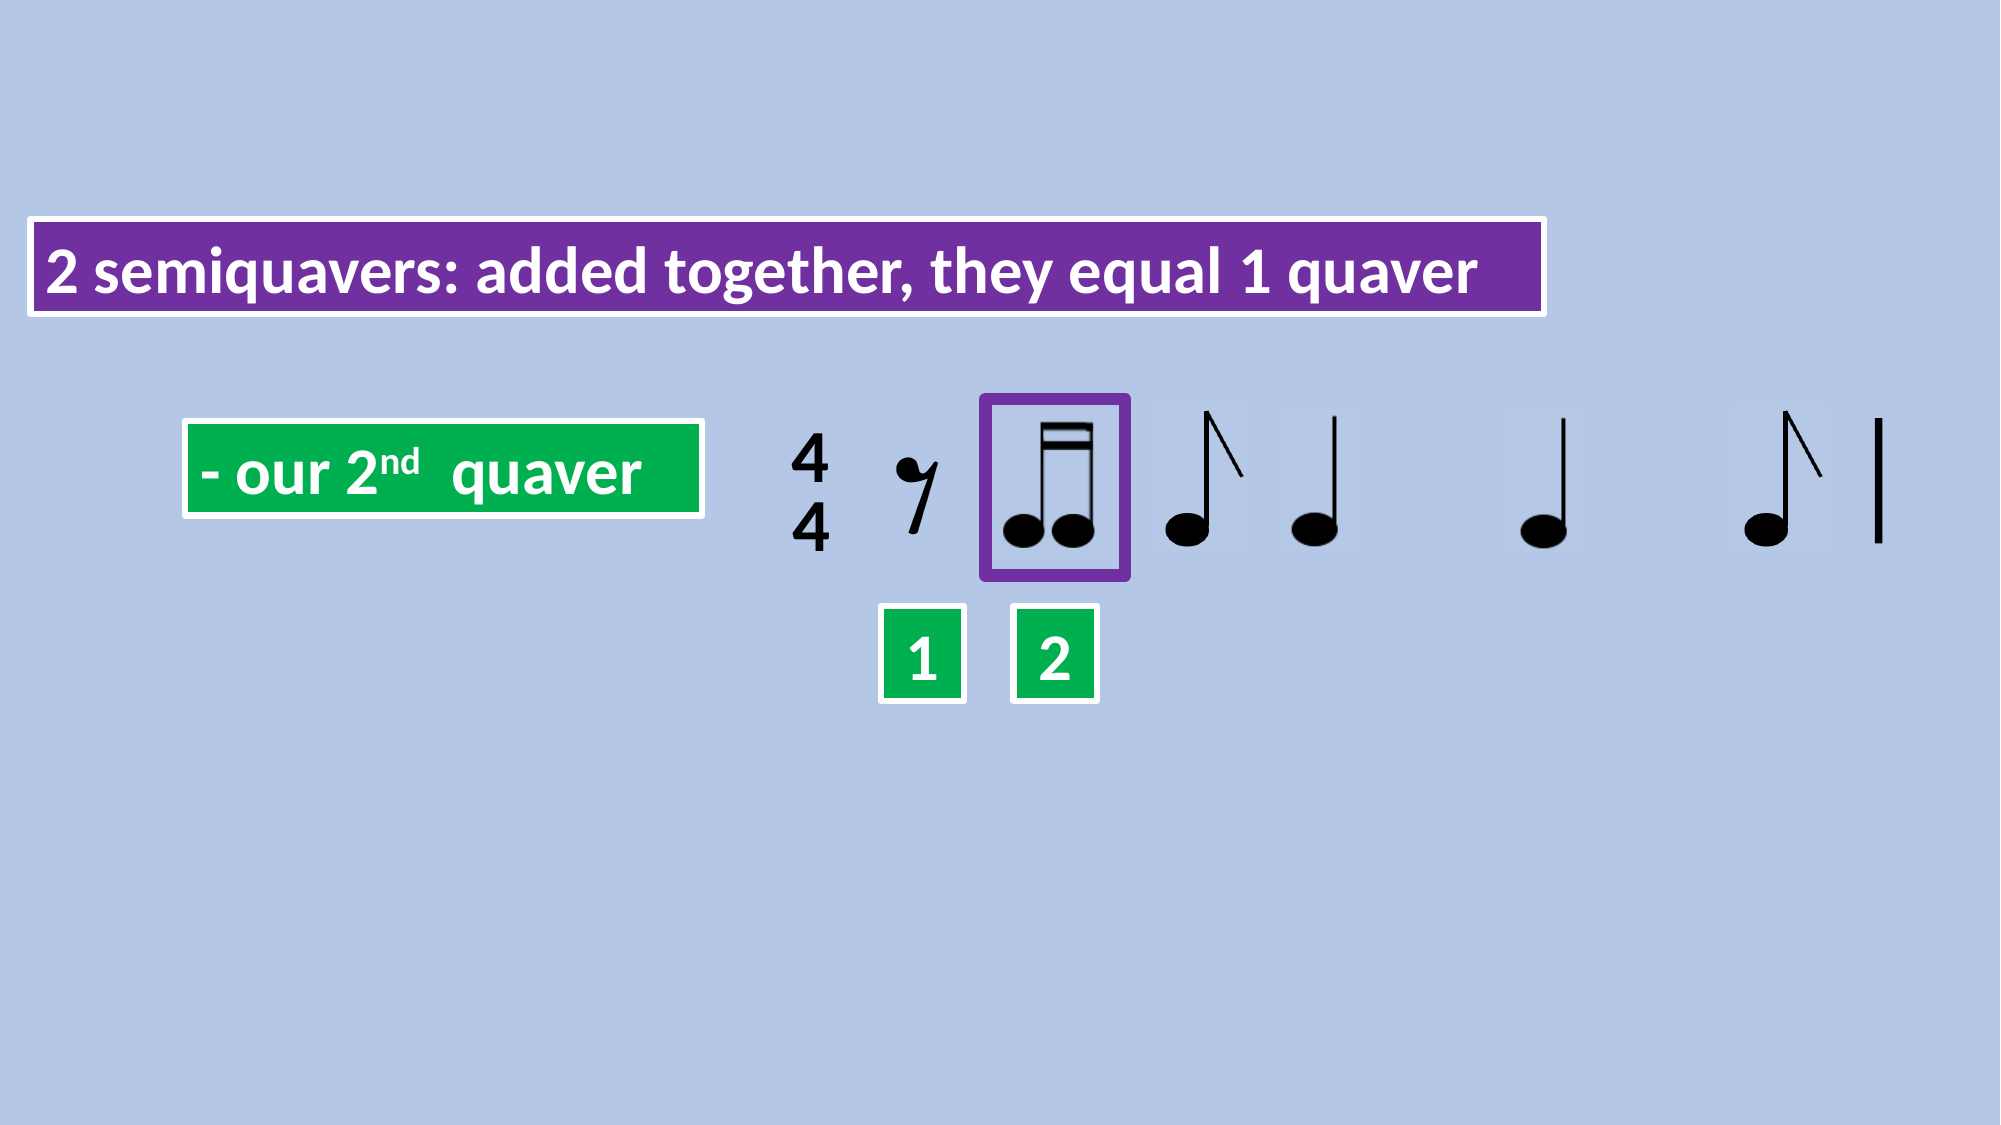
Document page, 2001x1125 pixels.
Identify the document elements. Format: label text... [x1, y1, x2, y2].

text_box 1 [880, 606, 964, 701]
picture [1155, 407, 1246, 549]
text_box 4 [777, 399, 860, 483]
picture [997, 410, 1107, 553]
picture [1734, 407, 1825, 549]
text_box 2 [1013, 606, 1097, 701]
text_box [1874, 417, 1883, 544]
picture [893, 455, 940, 538]
picture [1509, 410, 1584, 551]
text_box 2 semiquavers: added together, they equal 1 quaver [30, 219, 1545, 314]
text_box - our 2nd quaver [185, 420, 702, 516]
text_box 4 [778, 468, 861, 552]
text_box [985, 398, 1125, 576]
picture [1280, 408, 1355, 549]
